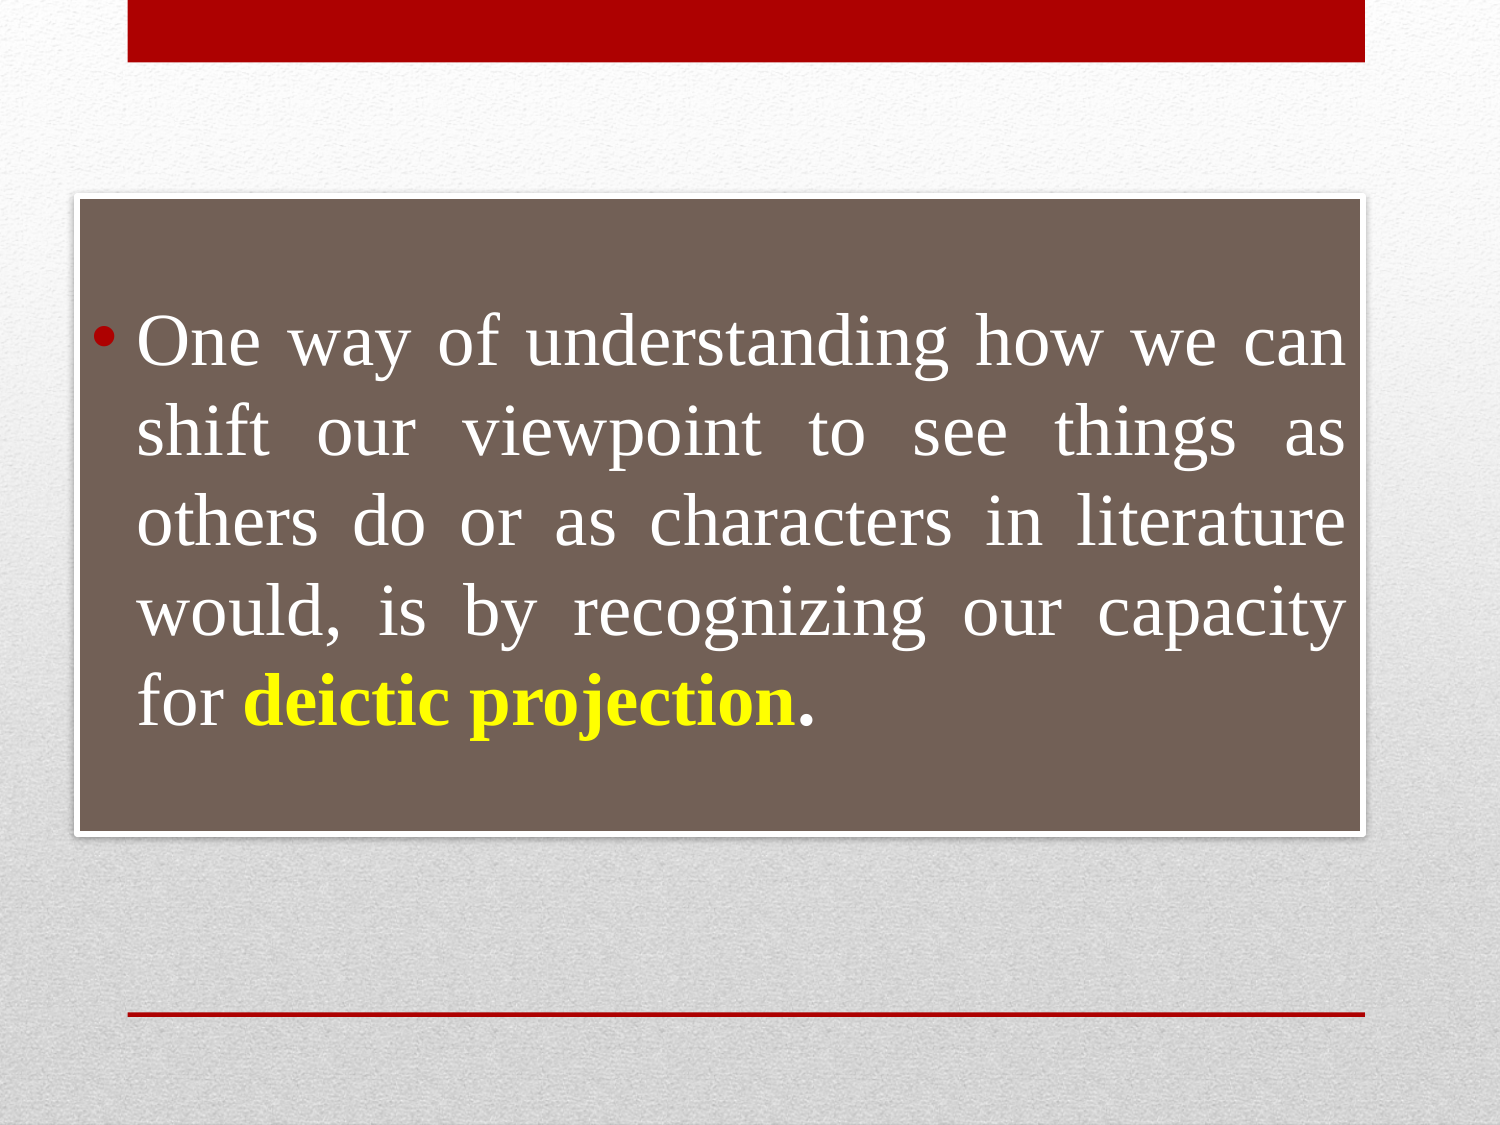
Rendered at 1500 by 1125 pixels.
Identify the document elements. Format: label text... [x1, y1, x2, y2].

list One way of understanding how we can shift our viewpoint to see things as others do or as characters in literature would, is by recognizing our capacity for deictic projection. [74, 193, 1366, 837]
